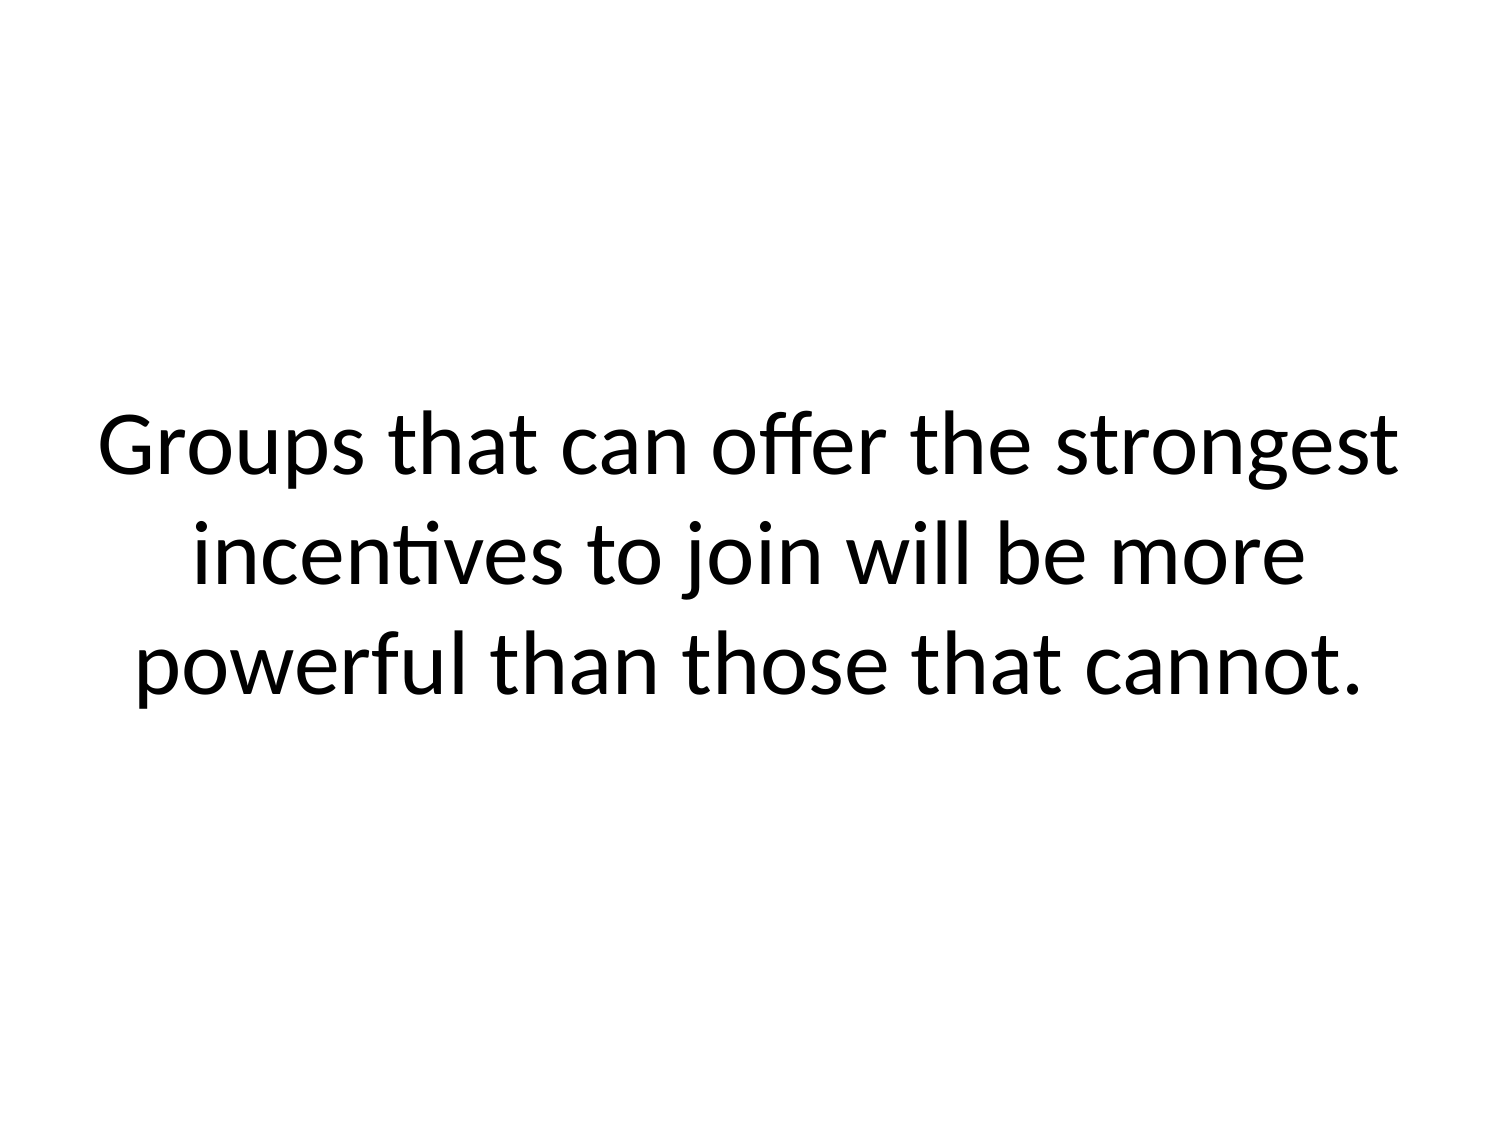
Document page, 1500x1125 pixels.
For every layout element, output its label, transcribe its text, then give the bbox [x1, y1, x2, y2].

title Groups that can offer the strongest incentives to join will be more powerful than those that cannot. [74, 44, 1426, 1051]
